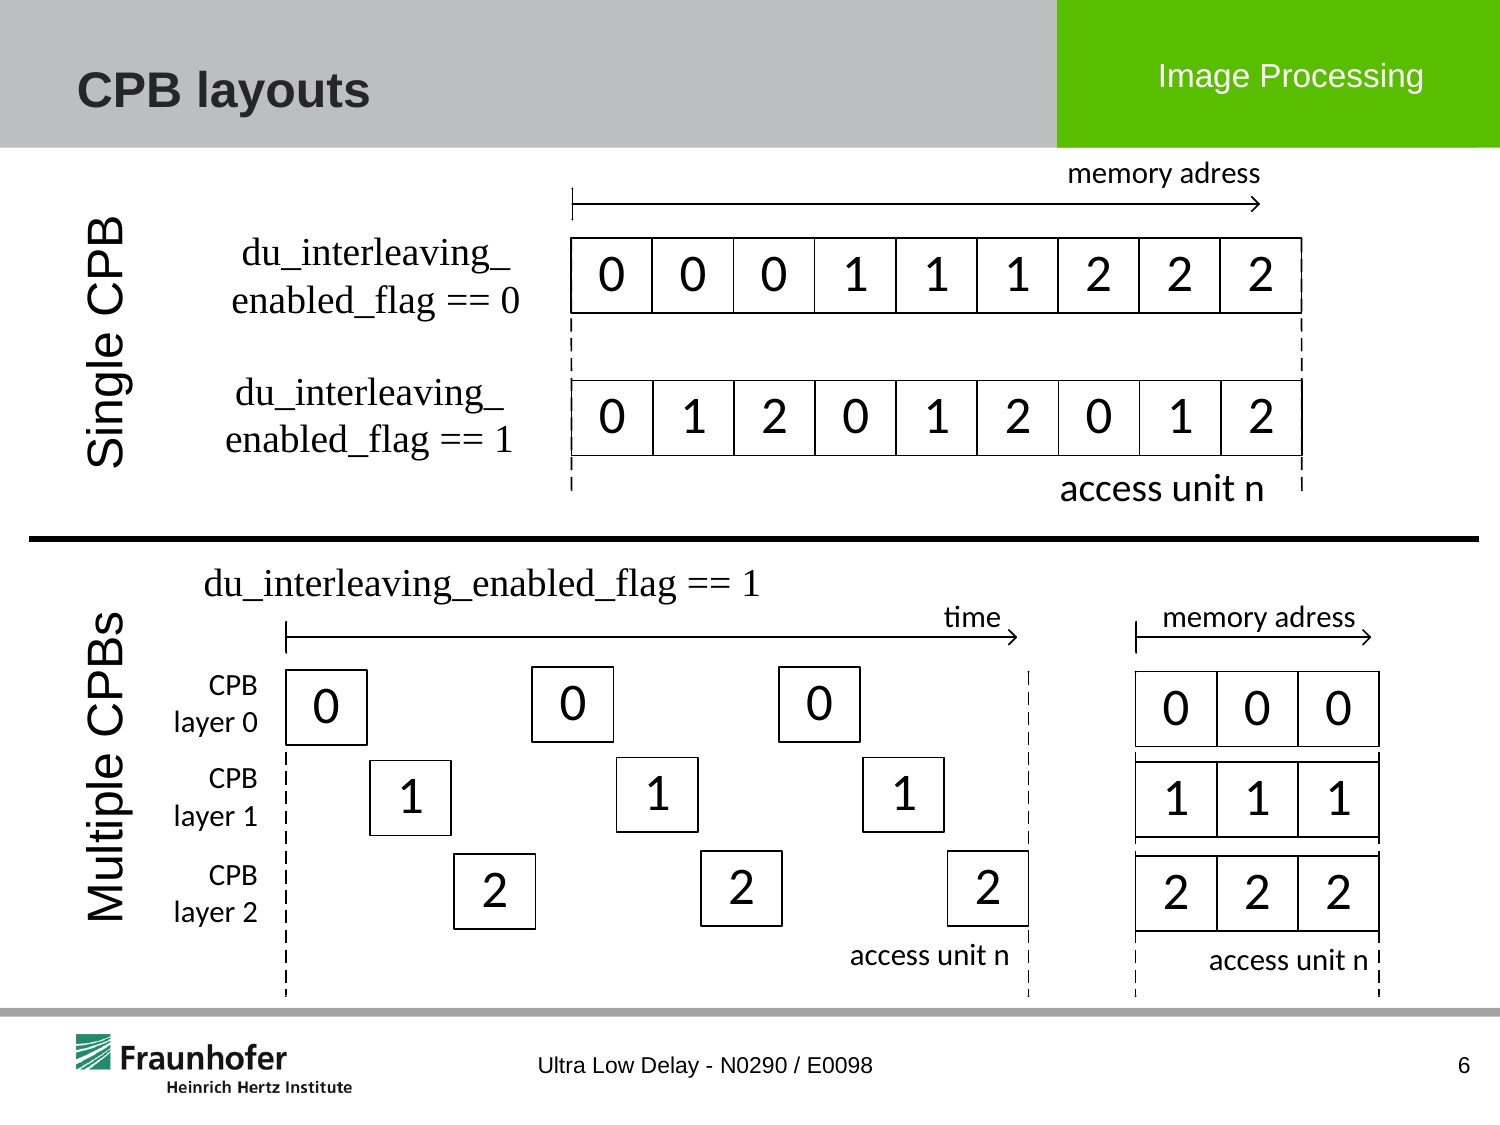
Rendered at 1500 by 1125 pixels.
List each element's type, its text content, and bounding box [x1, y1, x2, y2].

title CPB layouts [76, 58, 1022, 118]
picture [222, 148, 1306, 517]
picture [170, 551, 1383, 1000]
slide_number 6 [1394, 1034, 1471, 1094]
picture [76, 1034, 352, 1093]
footer Ultra Low Delay - N0290 / E0098 [442, 1034, 1008, 1094]
text_box Single CPB [65, 200, 140, 485]
text_box Multiple CPBs [64, 595, 140, 940]
